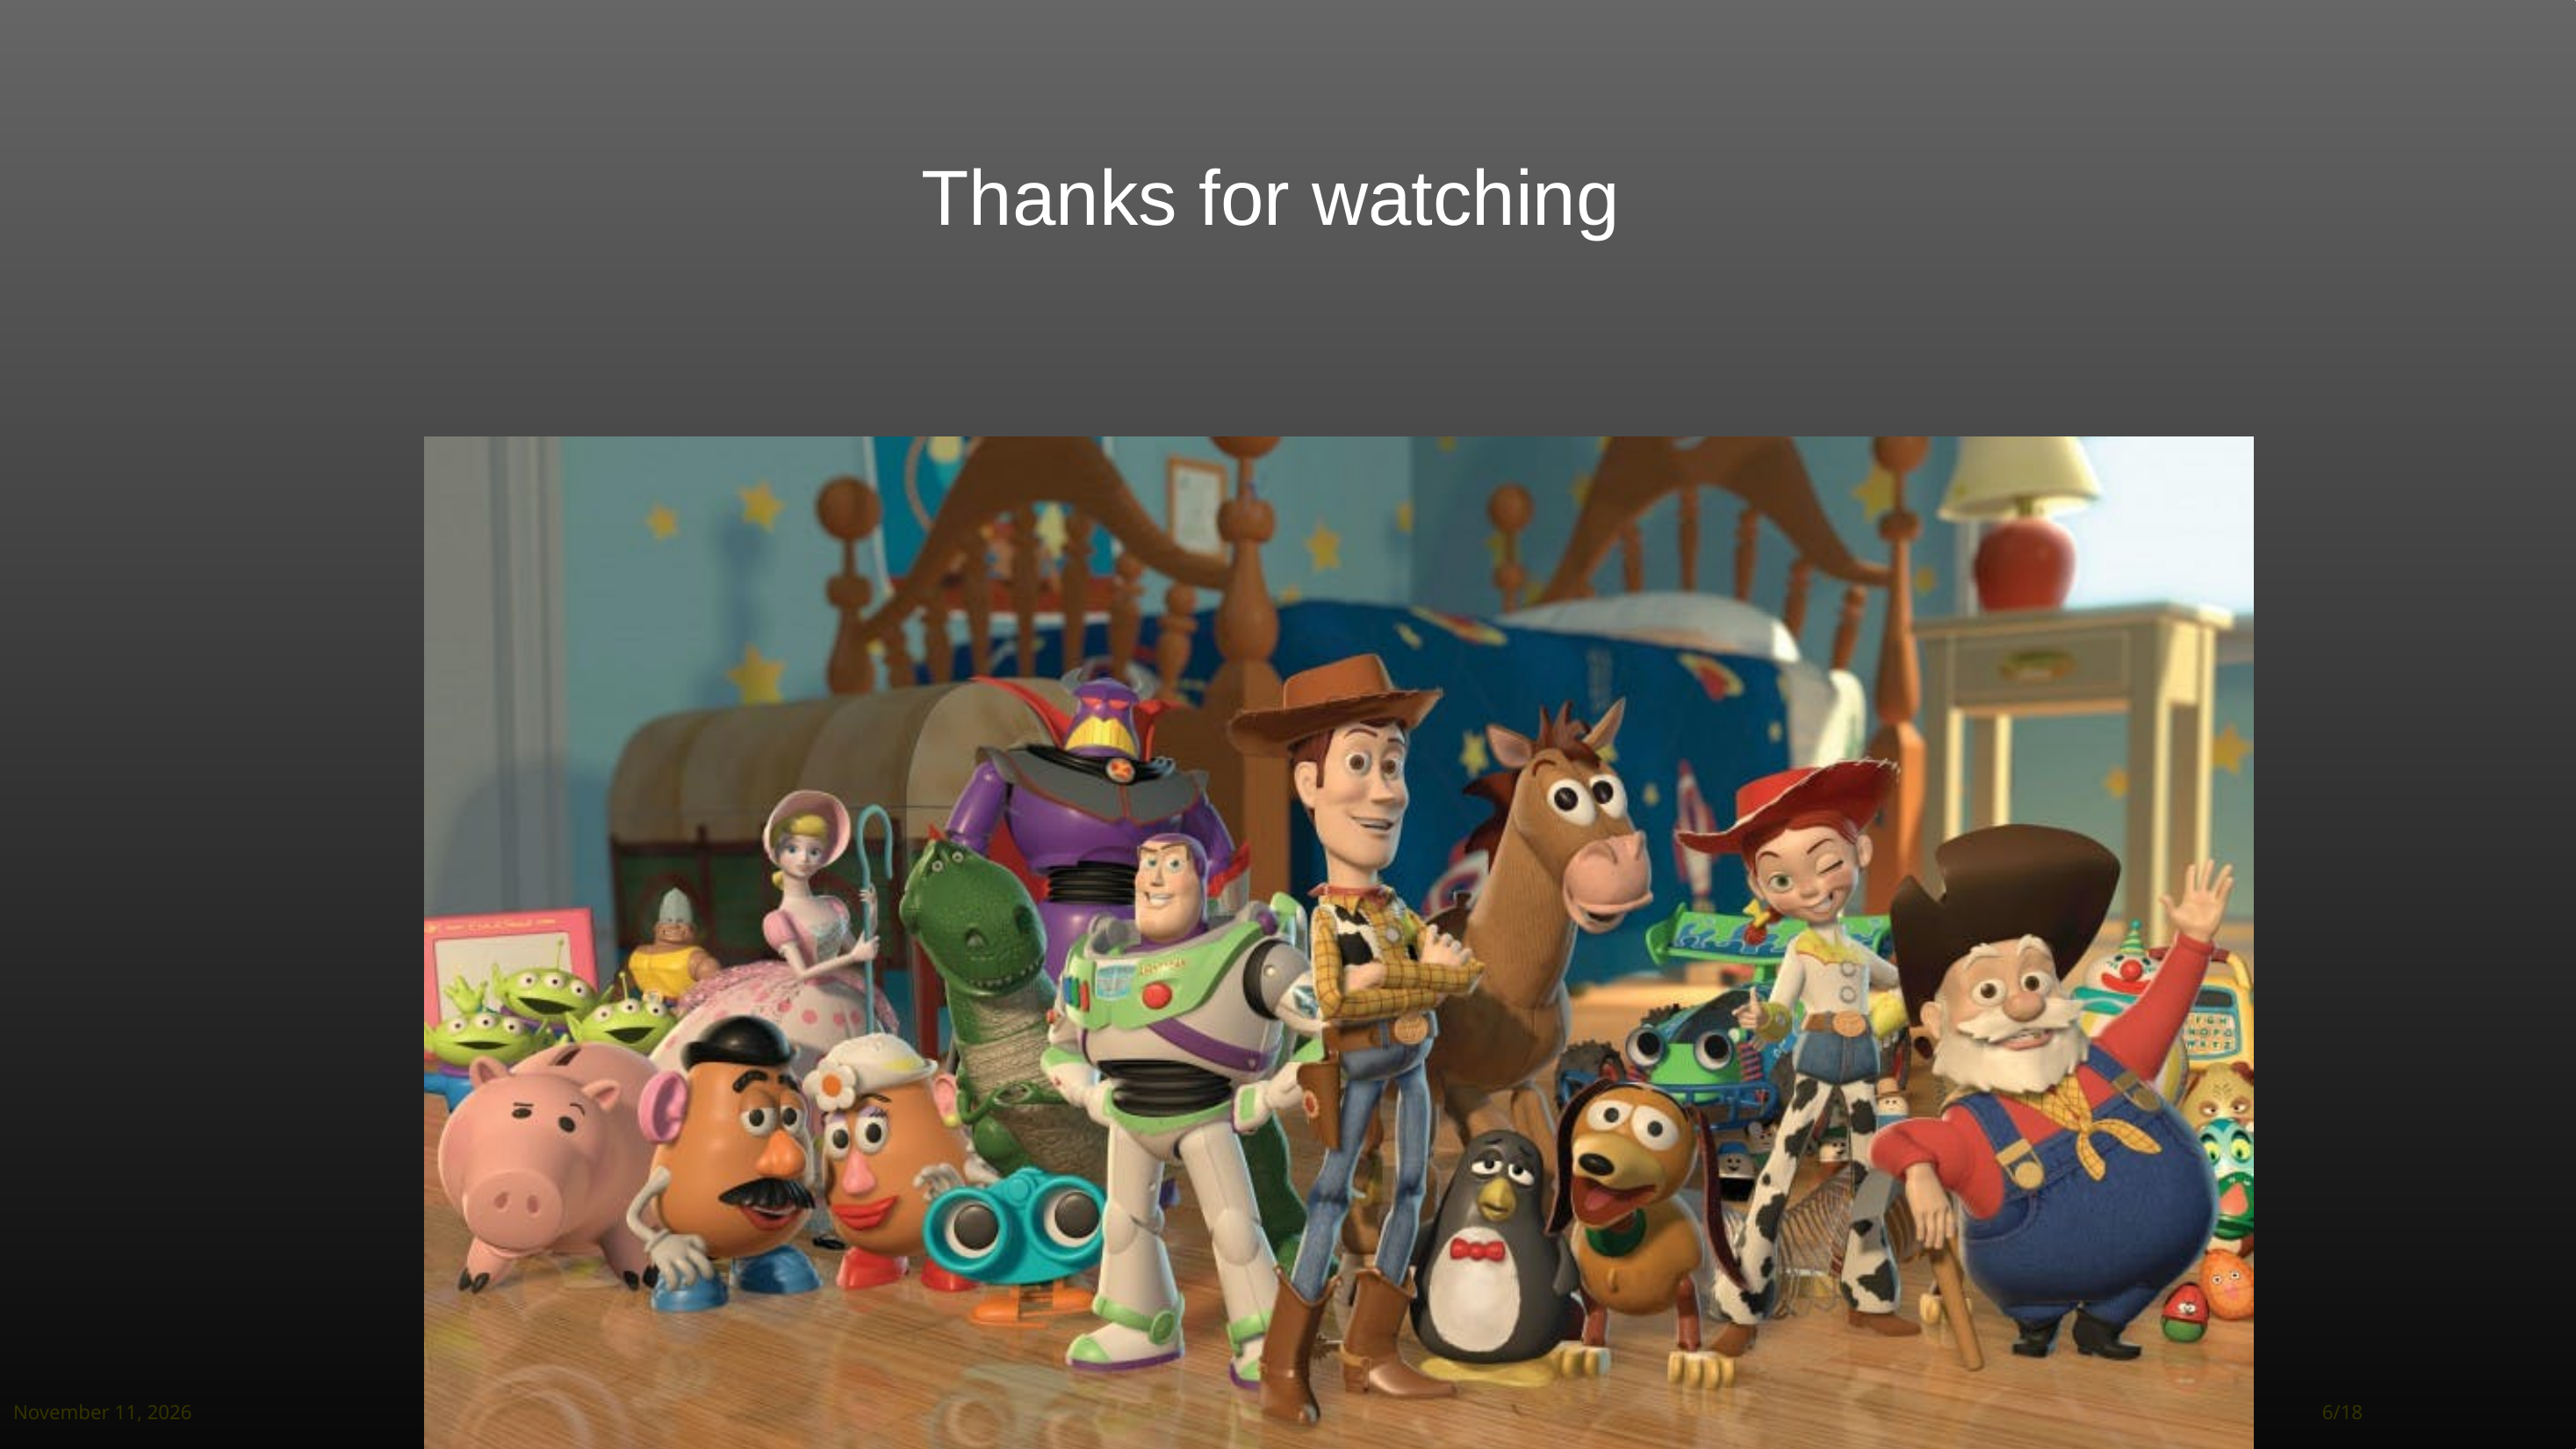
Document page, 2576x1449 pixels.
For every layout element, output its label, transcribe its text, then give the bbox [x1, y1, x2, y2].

picture [424, 436, 2254, 1449]
slide_number 6/18 [2259, 1331, 2555, 1433]
title Thanks for watching [112, 32, 2430, 356]
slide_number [0, 1331, 420, 1433]
